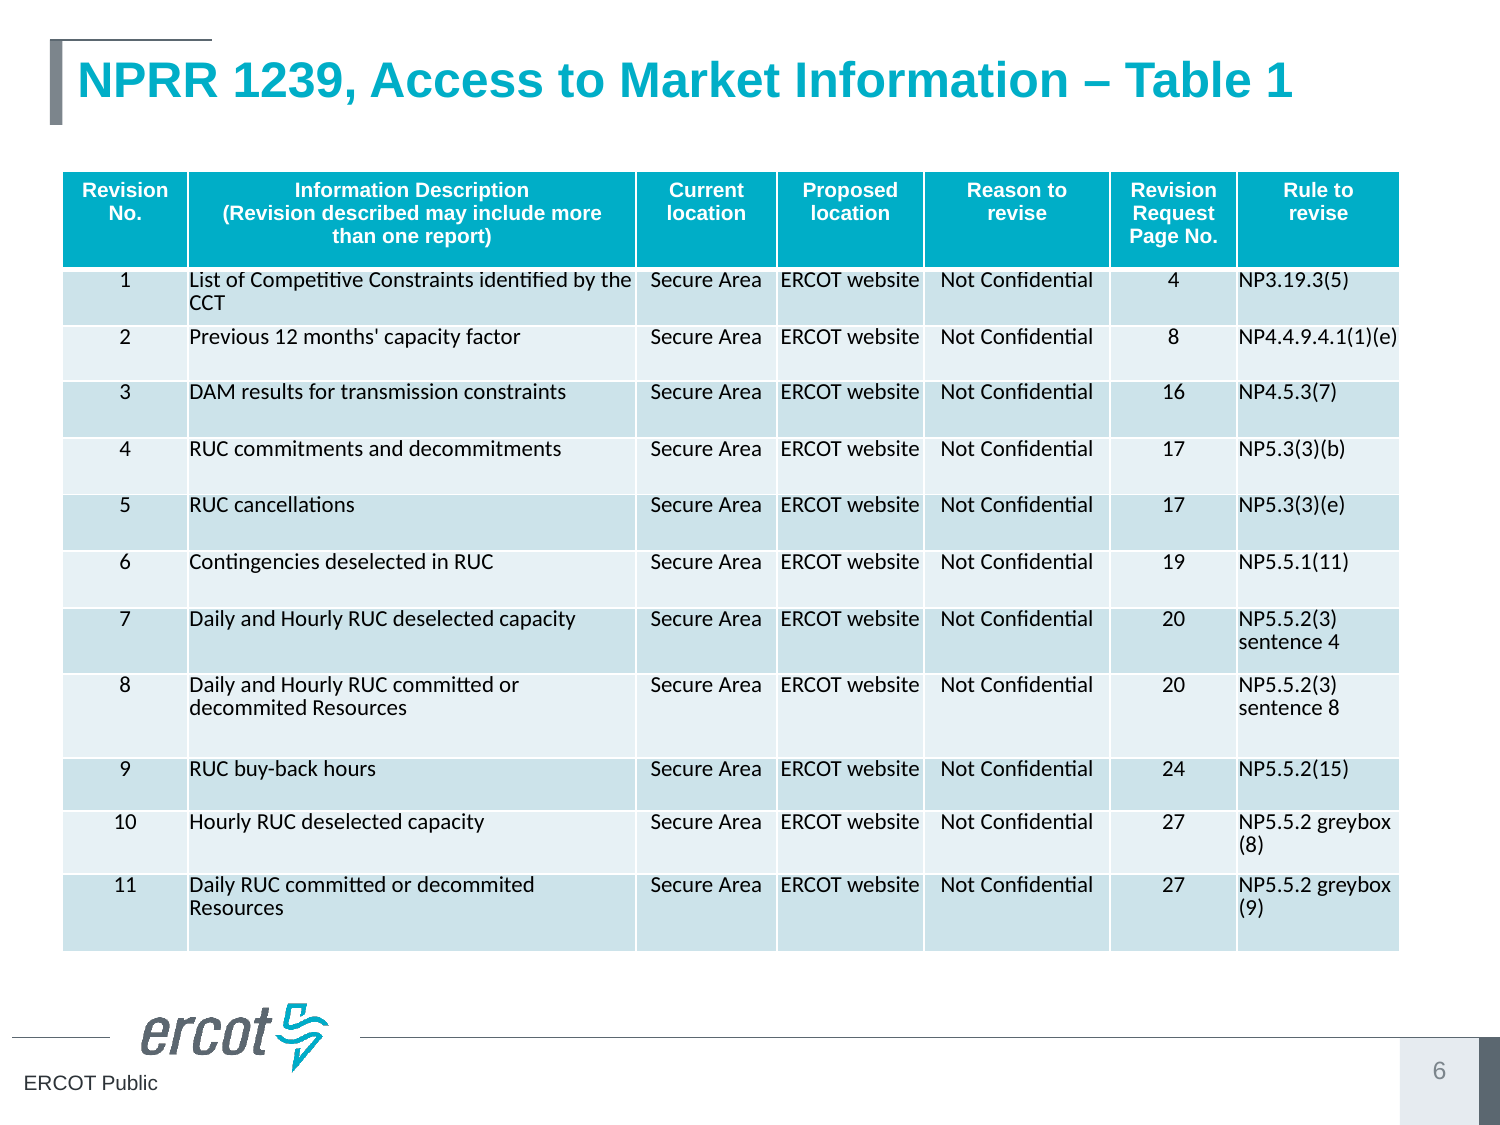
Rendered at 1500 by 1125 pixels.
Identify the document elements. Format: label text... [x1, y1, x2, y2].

table_cell NP4.4.9.4.1(1)(e) [1238, 327, 1399, 380]
table_cell RUC commitments and decommitments [189, 439, 635, 494]
table_cell 24 [1111, 759, 1236, 810]
table_cell Secure Area [637, 812, 776, 873]
table_cell 10 [63, 812, 187, 873]
table_cell 8 [63, 675, 187, 757]
table_cell DAM results for transmission constraints [189, 382, 635, 437]
table_cell 3 [63, 382, 187, 437]
table_cell NP5.5.2 greybox (8) [1238, 812, 1399, 873]
table_cell ERCOT website [778, 875, 923, 951]
table_cell Secure Area [637, 875, 776, 951]
table_cell ERCOT website [778, 382, 923, 437]
table_cell 17 [1111, 495, 1236, 550]
table_cell NP5.5.2(3) sentence 4 [1238, 609, 1399, 673]
table_cell ERCOT website [778, 272, 923, 325]
table_header Reason to revise [925, 172, 1109, 267]
table_cell Hourly RUC deselected capacity [189, 812, 635, 873]
table_header Current location [637, 172, 776, 267]
table_cell List of Competitive Constraints identified by the CCT [189, 272, 635, 325]
table_cell Previous 12 months' capacity factor [189, 327, 635, 380]
table_cell Not Confidential [925, 759, 1109, 810]
table_header Revision No. [63, 172, 187, 267]
table_cell NP5.5.2(3) sentence 8 [1238, 675, 1399, 757]
table_cell NP5.5.2 greybox (9) [1238, 875, 1399, 951]
table_cell 2 [63, 327, 187, 380]
table_cell ERCOT website [778, 609, 923, 673]
table_cell 11 [63, 875, 187, 951]
table_header Proposed location [778, 172, 923, 267]
table_cell NP5.5.2(15) [1238, 759, 1399, 810]
table_cell Secure Area [637, 495, 776, 550]
table_cell NP4.5.3(7) [1238, 382, 1399, 437]
table_cell ERCOT website [778, 812, 923, 873]
table_cell Contingencies deselected in RUC [189, 552, 635, 607]
title NPRR 1239, Access to Market Information – Table 1 [62, 39, 1450, 125]
table_cell Not Confidential [925, 875, 1109, 951]
picture [137, 999, 332, 1075]
table_cell ERCOT website [778, 439, 923, 494]
table_cell Secure Area [637, 609, 776, 673]
slide_number 6 [1400, 1051, 1480, 1088]
table_cell 9 [63, 759, 187, 810]
table_cell Secure Area [637, 439, 776, 494]
table_cell Secure Area [637, 327, 776, 380]
table_cell 4 [1111, 272, 1236, 325]
table_cell Not Confidential [925, 495, 1109, 550]
table_cell 20 [1111, 675, 1236, 757]
table_cell 27 [1111, 812, 1236, 873]
table_cell 20 [1111, 609, 1236, 673]
table_cell ERCOT website [778, 552, 923, 607]
table_header Information Description (Revision described may include more than one report) [189, 172, 635, 267]
table_cell Daily RUC committed or decommited Resources [189, 875, 635, 951]
table_cell Secure Area [637, 272, 776, 325]
table_cell Not Confidential [925, 609, 1109, 673]
table_cell ERCOT website [778, 327, 923, 380]
table_cell 16 [1111, 382, 1236, 437]
table_cell 17 [1111, 439, 1236, 494]
table_cell NP5.3(3)(e) [1238, 495, 1399, 550]
table_cell 7 [63, 609, 187, 673]
table_cell 8 [1111, 327, 1236, 380]
table_cell NP3.19.3(5) [1238, 272, 1399, 325]
table_cell 6 [63, 552, 187, 607]
table_cell Secure Area [637, 759, 776, 810]
table_cell Secure Area [637, 552, 776, 607]
table_cell RUC buy-back hours [189, 759, 635, 810]
table_cell Daily and Hourly RUC committed or decommited Resources [189, 675, 635, 757]
table_cell NP5.5.1(11) [1238, 552, 1399, 607]
table_header Revision Request Page No. [1111, 172, 1236, 267]
table_cell RUC cancellations [189, 495, 635, 550]
table_cell 19 [1111, 552, 1236, 607]
table_cell 5 [63, 495, 187, 550]
table_cell 4 [63, 439, 187, 494]
table_cell NP5.3(3)(b) [1238, 439, 1399, 494]
table_cell ERCOT website [778, 675, 923, 757]
table_cell Daily and Hourly RUC deselected capacity [189, 609, 635, 673]
table_header Rule to revise [1238, 172, 1399, 267]
table_cell Secure Area [637, 382, 776, 437]
table_cell Not Confidential [925, 327, 1109, 380]
table_cell Secure Area [637, 675, 776, 757]
table_cell Not Confidential [925, 382, 1109, 437]
table_cell Not Confidential [925, 675, 1109, 757]
table_cell 27 [1111, 875, 1236, 951]
table_cell Not Confidential [925, 552, 1109, 607]
table_cell Not Confidential [925, 439, 1109, 494]
table_cell 1 [63, 272, 187, 325]
table_cell ERCOT website [778, 759, 923, 810]
table_cell Not Confidential [925, 812, 1109, 873]
table_cell Not Confidential [925, 272, 1109, 325]
table_cell ERCOT website [778, 495, 923, 550]
